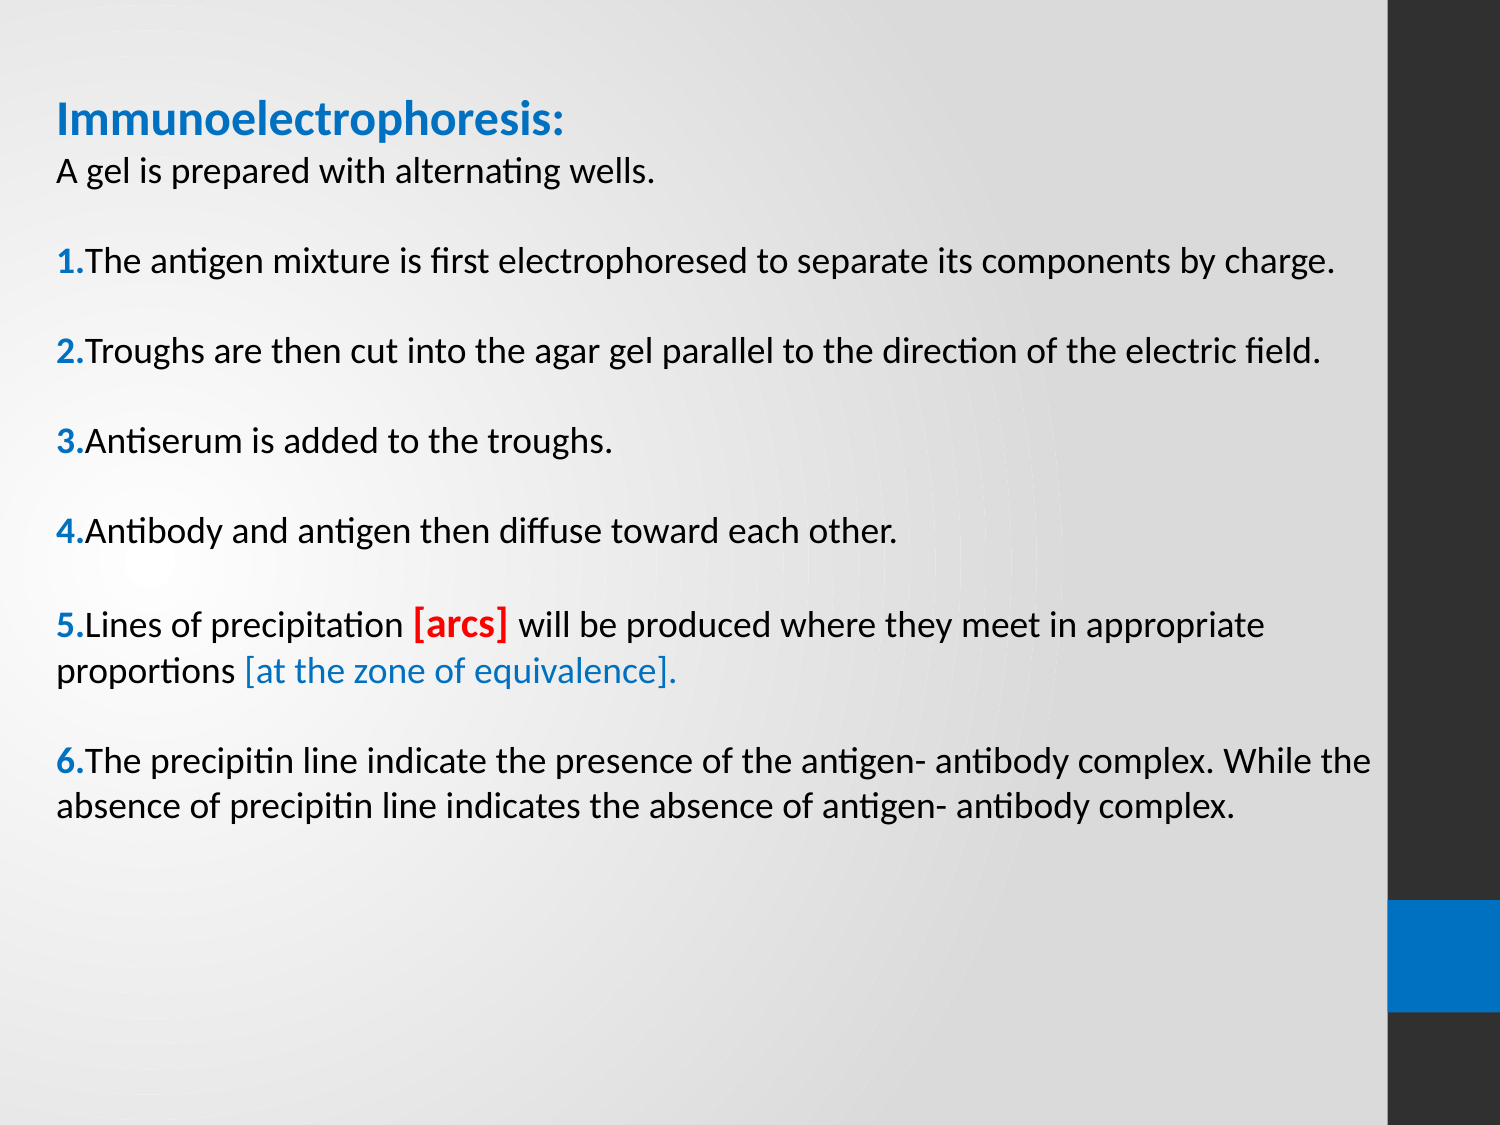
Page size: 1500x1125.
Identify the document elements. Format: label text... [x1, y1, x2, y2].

text_box Immunoelectrophoresis: A gel is prepared with alternating wells. 1.The antigen mixture is first electrophoresed to separate its components by charge. 2.Troughs are then cut into the agar gel parallel to the direction of the electric field. 3.Antiserum is added to the troughs. 4.Antibody and antigen then diffuse toward each other. 5.Lines of precipitation [arcs] will be produced where they meet in appropriate proportions [at the zone of equivalence]. 6.The precipitin line indicate the presence of the antigen- antibody complex. While the absence of precipitin line indicates the absence of antigen- antibody complex. [41, 78, 1412, 938]
